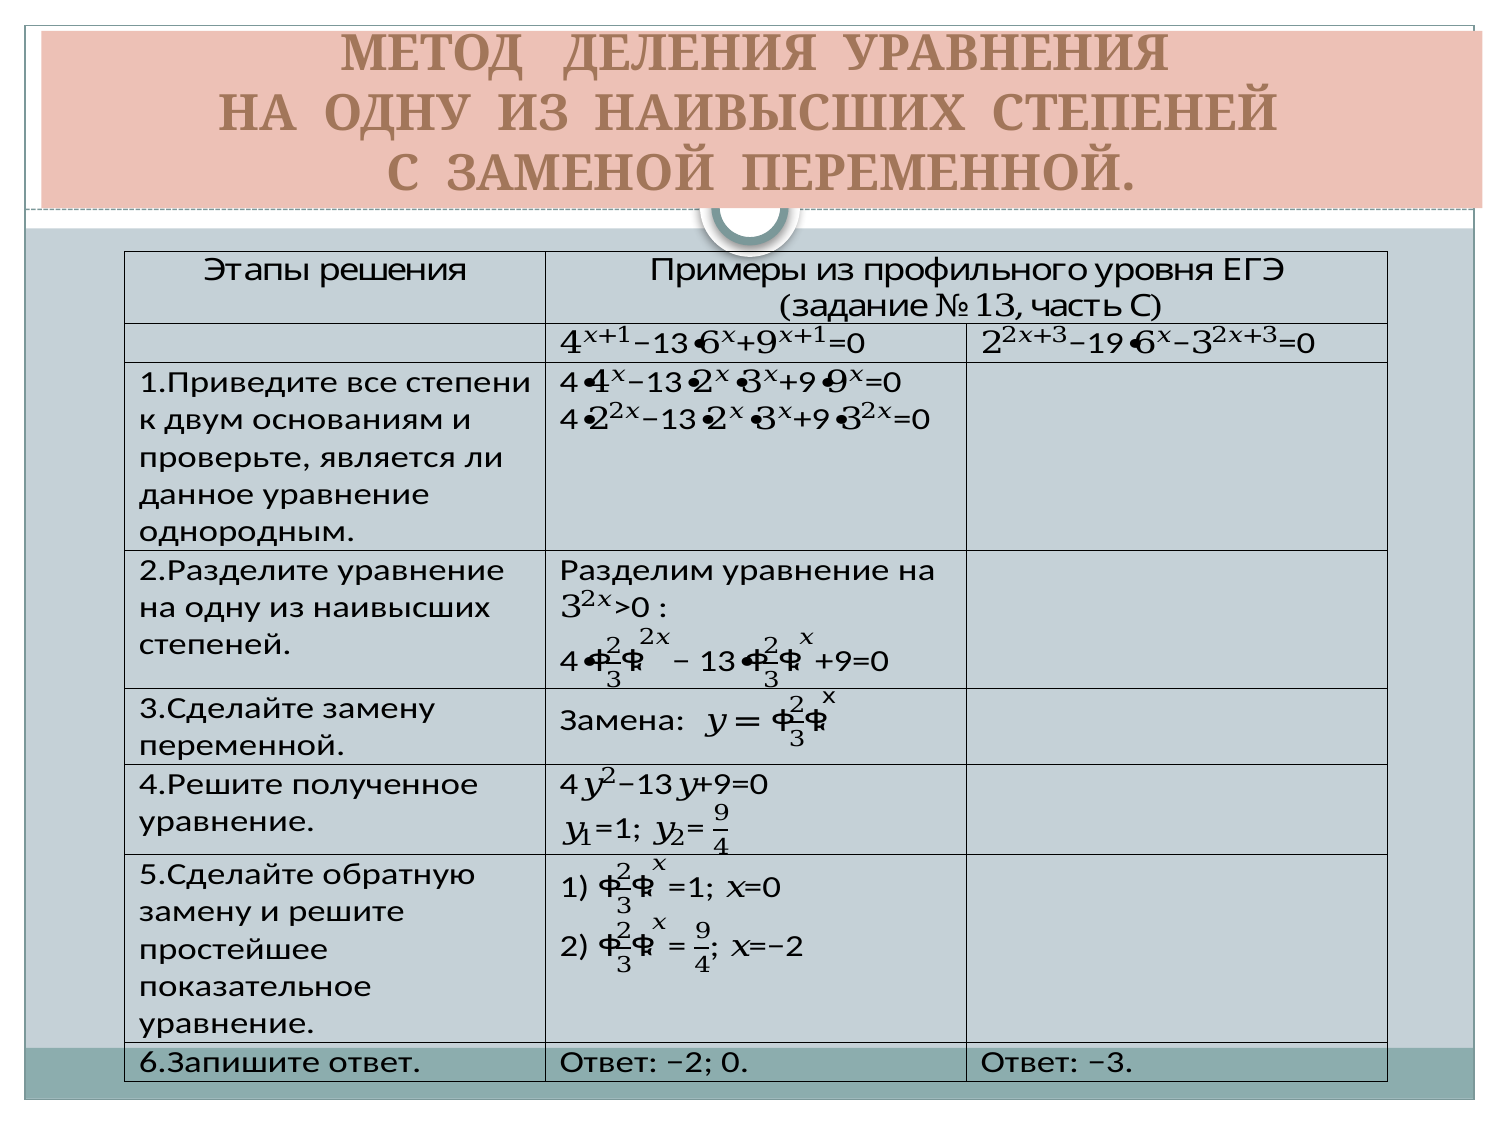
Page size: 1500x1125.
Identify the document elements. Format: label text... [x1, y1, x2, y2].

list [123, 250, 1389, 1125]
title Метод деления уравнения на одну из наивысших степеней с заменой переменной. [41, 30, 1483, 209]
